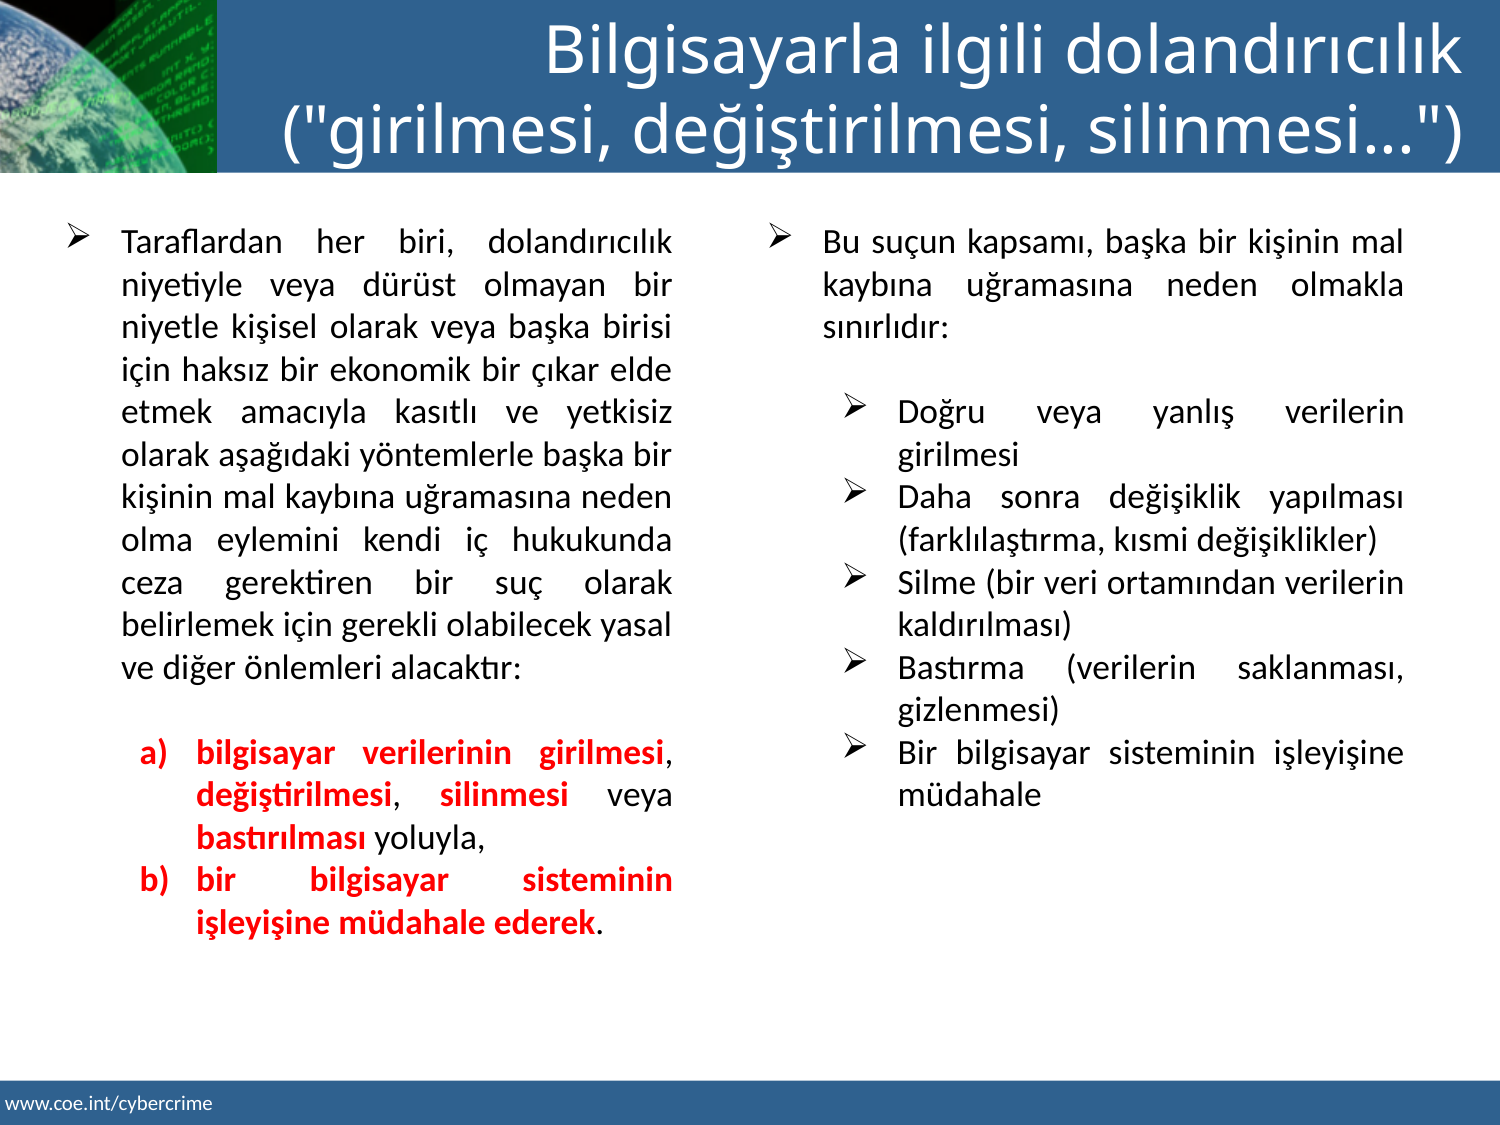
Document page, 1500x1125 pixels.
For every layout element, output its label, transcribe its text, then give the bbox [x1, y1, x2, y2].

text_box Bilgisayarla ilgili dolandırıcılık ("girilmesi, değiştirilmesi, silinmesi...") [227, 0, 1480, 175]
text_box Bu suçun kapsamı, başka bir kişinin mal kaybına uğramasına neden olmakla sınırlıdır: Doğru veya yanlış verilerin girilmesi Daha sonra değişiklik yapılması (farklılaştırma, kısmi değişiklikler) Silme (bir veri ortamından verilerin kaldırılması) Bastırma (verilerin saklanması, gizlenmesi) Bir bilgisayar sisteminin işleyişine müdahale [751, 211, 1420, 822]
text_box Taraflardan her biri, dolandırıcılık niyetiyle veya dürüst olmayan bir niyetle kişisel olarak veya başka birisi için haksız bir ekonomik bir çıkar elde etmek amacıyla kasıtlı ve yetkisiz olarak aşağıdaki yöntemlerle başka bir kişinin mal kaybına uğramasına neden olma eylemini kendi iç hukukunda ceza gerektiren bir suç olarak belirlemek için gerekli olabilecek yasal ve diğer önlemleri alacaktır: bilgisayar verilerinin girilmesi, değiştirilmesi, silinmesi veya bastırılması yoluyla, bir bilgisayar sisteminin işleyişine müdahale ederek. [49, 211, 688, 1034]
picture [0, 0, 217, 173]
